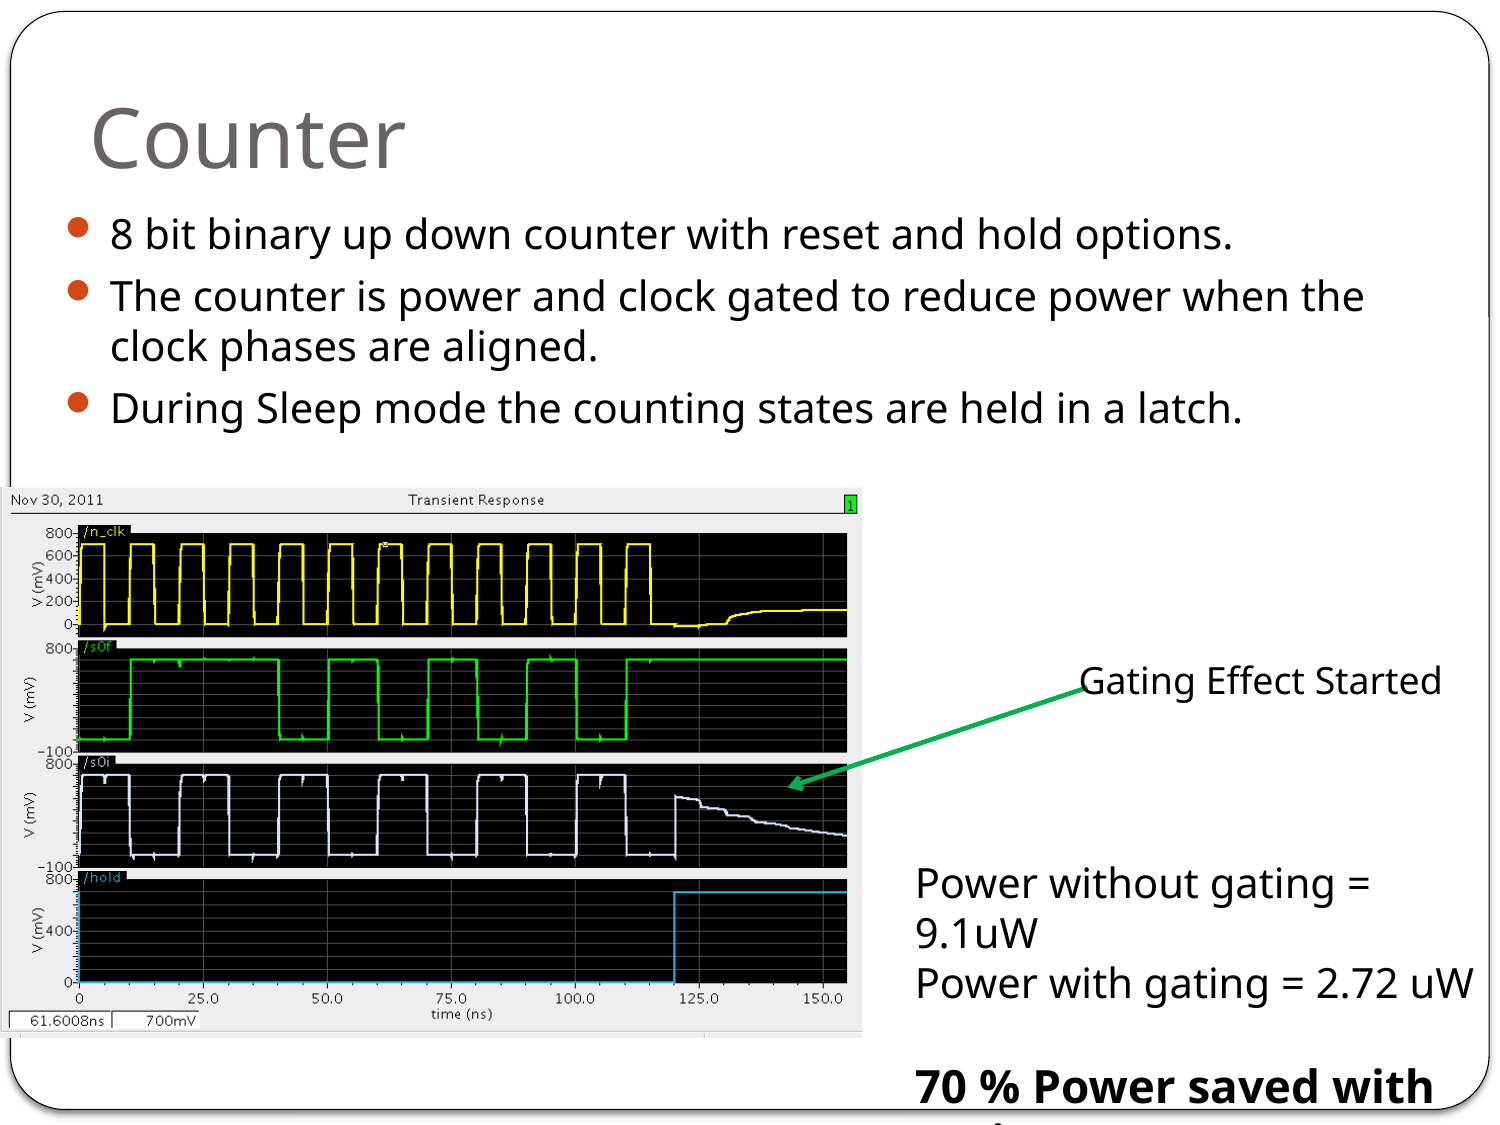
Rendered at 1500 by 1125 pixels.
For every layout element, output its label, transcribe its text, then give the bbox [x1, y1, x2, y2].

text_box Power without gating = 9.1uW Power with gating = 2.72 uW 70 % Power saved with gating [899, 849, 1500, 1125]
title Counter [75, 45, 1425, 200]
text_box Gating Effect Started [1063, 649, 1459, 710]
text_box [787, 687, 1088, 788]
list 8 bit binary up down counter with reset and hold options. The counter is power and clock gated to reduce power when the clock phases are aligned. During Sleep mode the counting states are held in a latch. [50, 200, 1400, 685]
picture [0, 487, 863, 1038]
